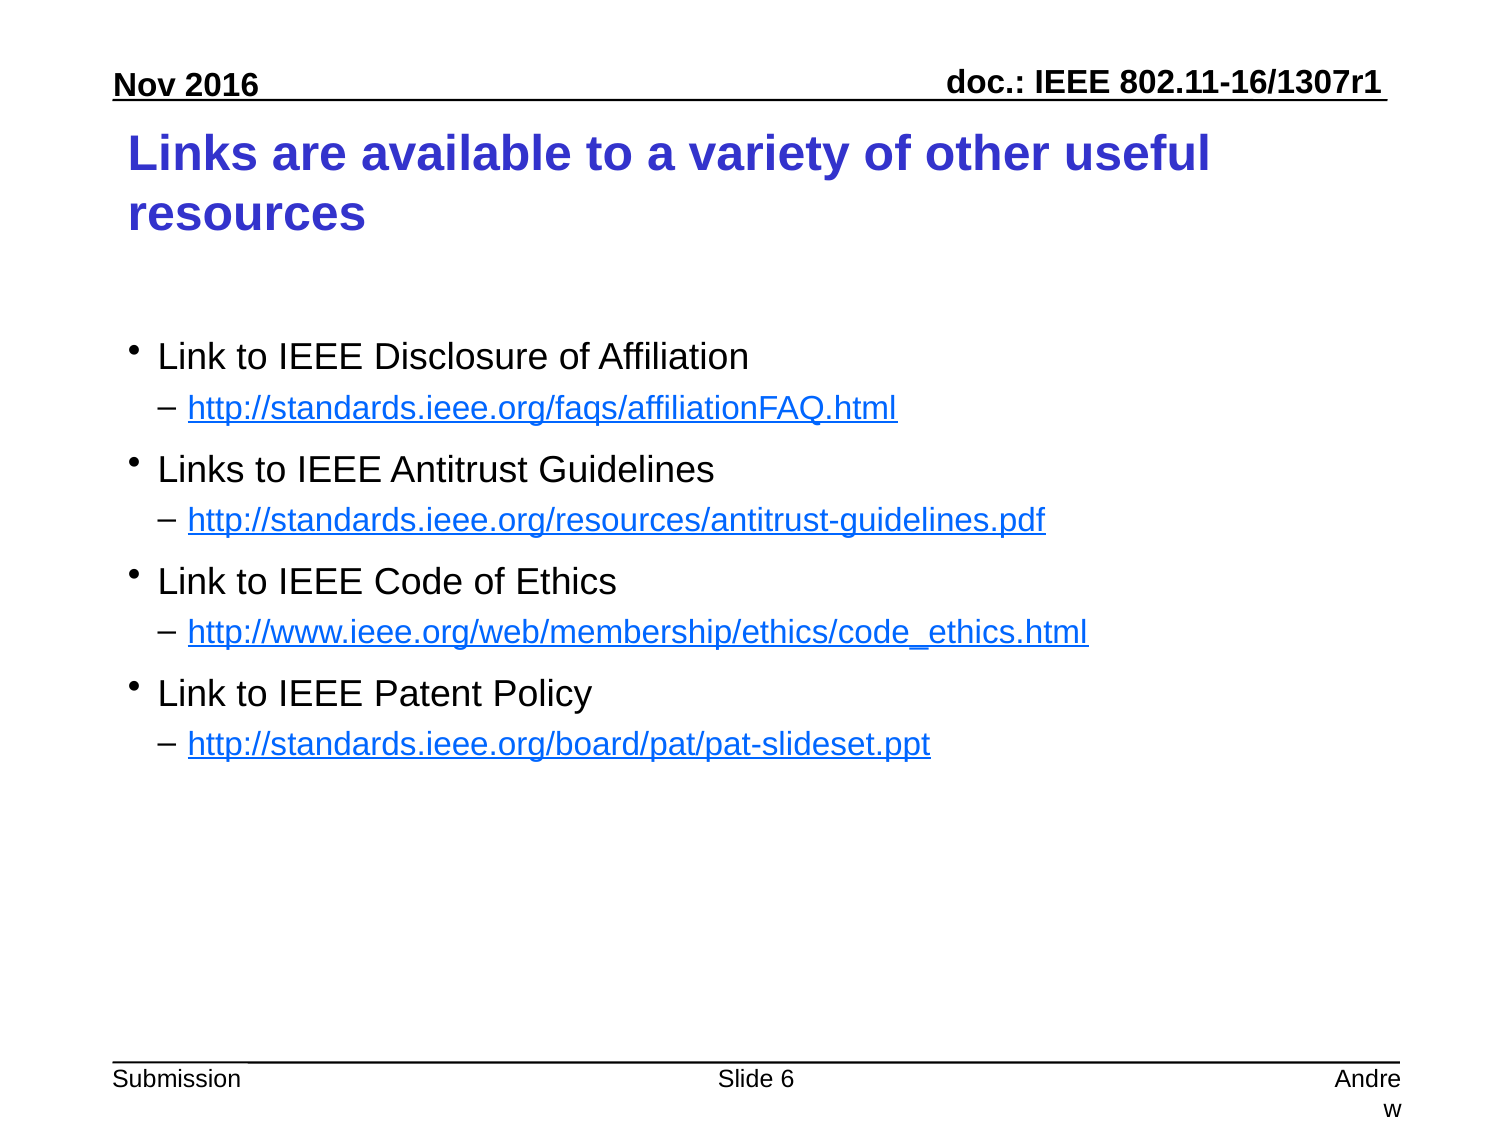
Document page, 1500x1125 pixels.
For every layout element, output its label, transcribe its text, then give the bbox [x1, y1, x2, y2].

list Link to IEEE Disclosure of Affiliation http://standards.ieee.org/faqs/affiliationFAQ.html Links to IEEE Antitrust Guidelines http://standards.ieee.org/resources/antitrust-guidelines.pdf Link to IEEE Code of Ethics http://www.ieee.org/web/membership/ethics/code_ethics.html Link to IEEE Patent Policy http://standards.ieee.org/board/pat/pat-slideset.ppt [112, 324, 1388, 1000]
slide_number Slide 6 [709, 1061, 803, 1093]
footer Andrew Myles, Cisco [1320, 1061, 1402, 1093]
title Links are available to a variety of other useful resources [112, 112, 1388, 288]
